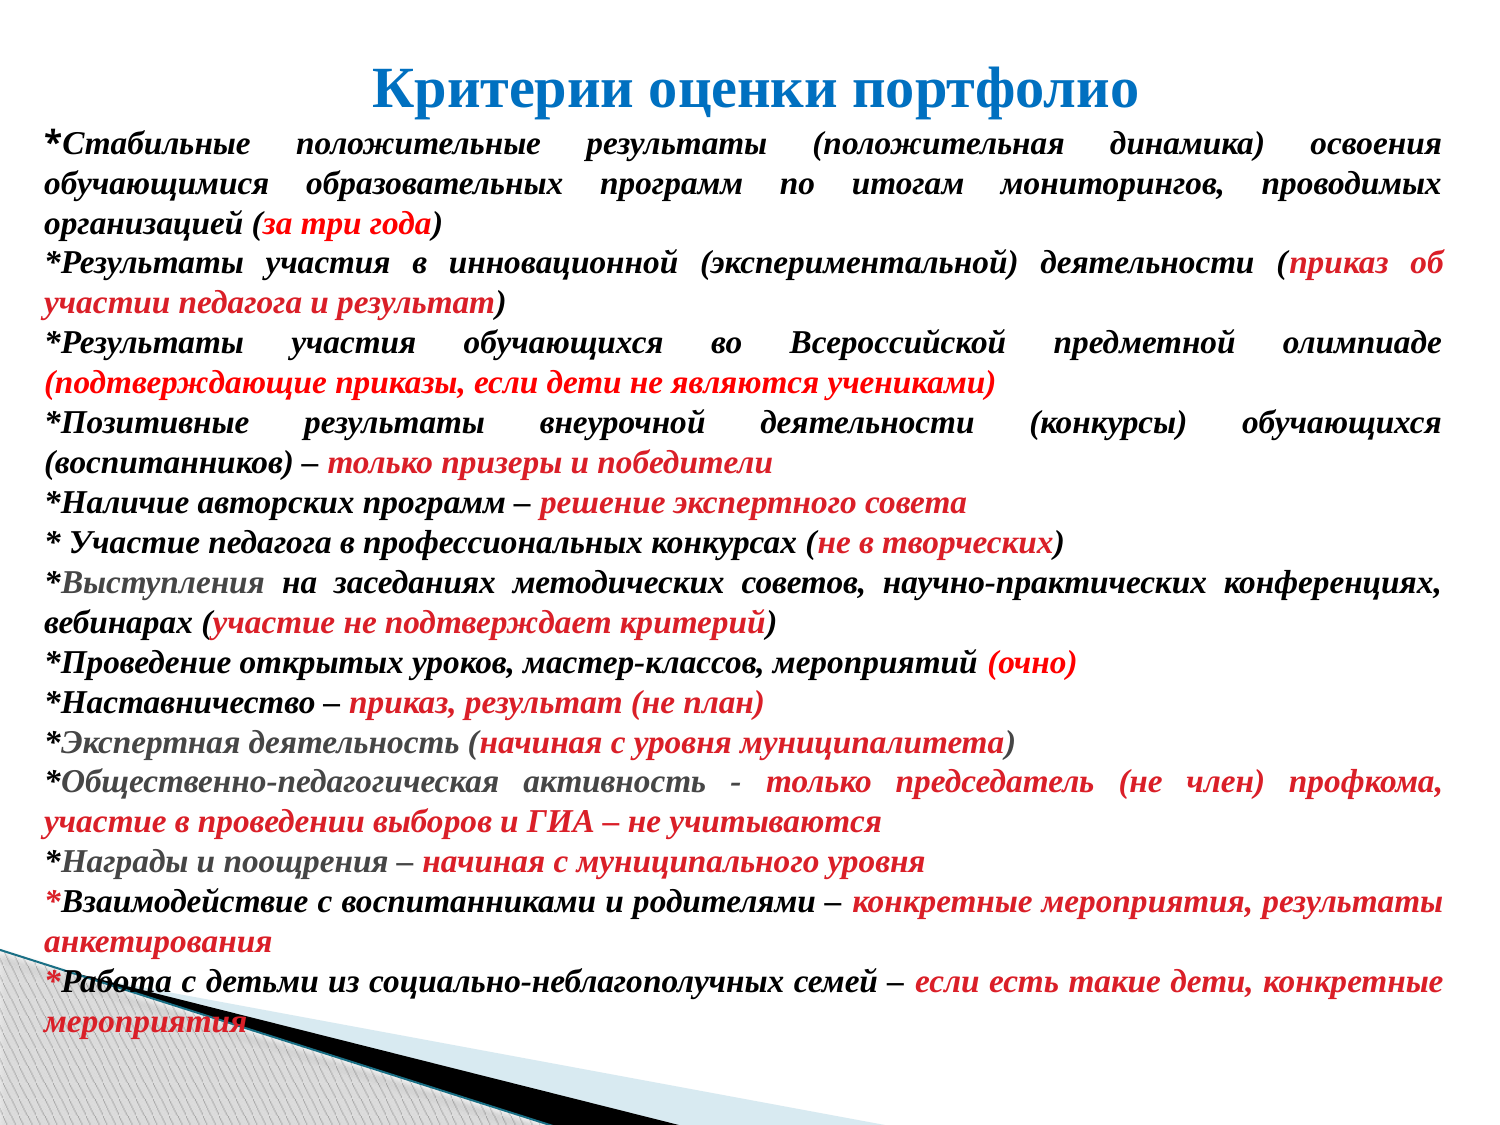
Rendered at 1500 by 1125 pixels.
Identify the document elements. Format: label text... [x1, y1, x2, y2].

title Критерии оценки портфолио [41, 19, 1471, 149]
text_box *Стабильные положительные результаты (положительная динамика) освоения обучающимися образовательных программ по итогам мониторингов, проводимых организацией (за три года) *Результаты участия в инновационной (экспериментальной) деятельности (приказ об участии педагога и результат) *Результаты участия обучающихся во Всероссийской предметной олимпиаде (подтверждающие приказы, если дети не являются учениками) *Позитивные результаты внеурочной деятельности (конкурсы) обучающихся (воспитанников) – только призеры и победители *Наличие авторских программ – решение экспертного совета * Участие педагога в профессиональных конкурсах (не в творческих) *Выступления на заседаниях методических советов, научно-практических конференциях, вебинарах (участие не подтверждает критерий) *Проведение открытых уроков, мастер-классов, мероприятий (очно) *Наставничество – приказ, результат (не план) *Экспертная деятельность (начиная с уровня муниципалитета) *Общественно-педагогическая активность - только председатель (не член) профкома, участие в проведении выборов и ГИА – не учитываются *Награды и поощрения – начиная с муниципального уровня *Взаимодействие с воспитанниками и родителями – конкретные мероприятия, результаты анкетирования *Работа с детьми из социально-неблагополучных семей – если есть такие дети, конкретные мероприятия [29, 113, 1459, 1087]
